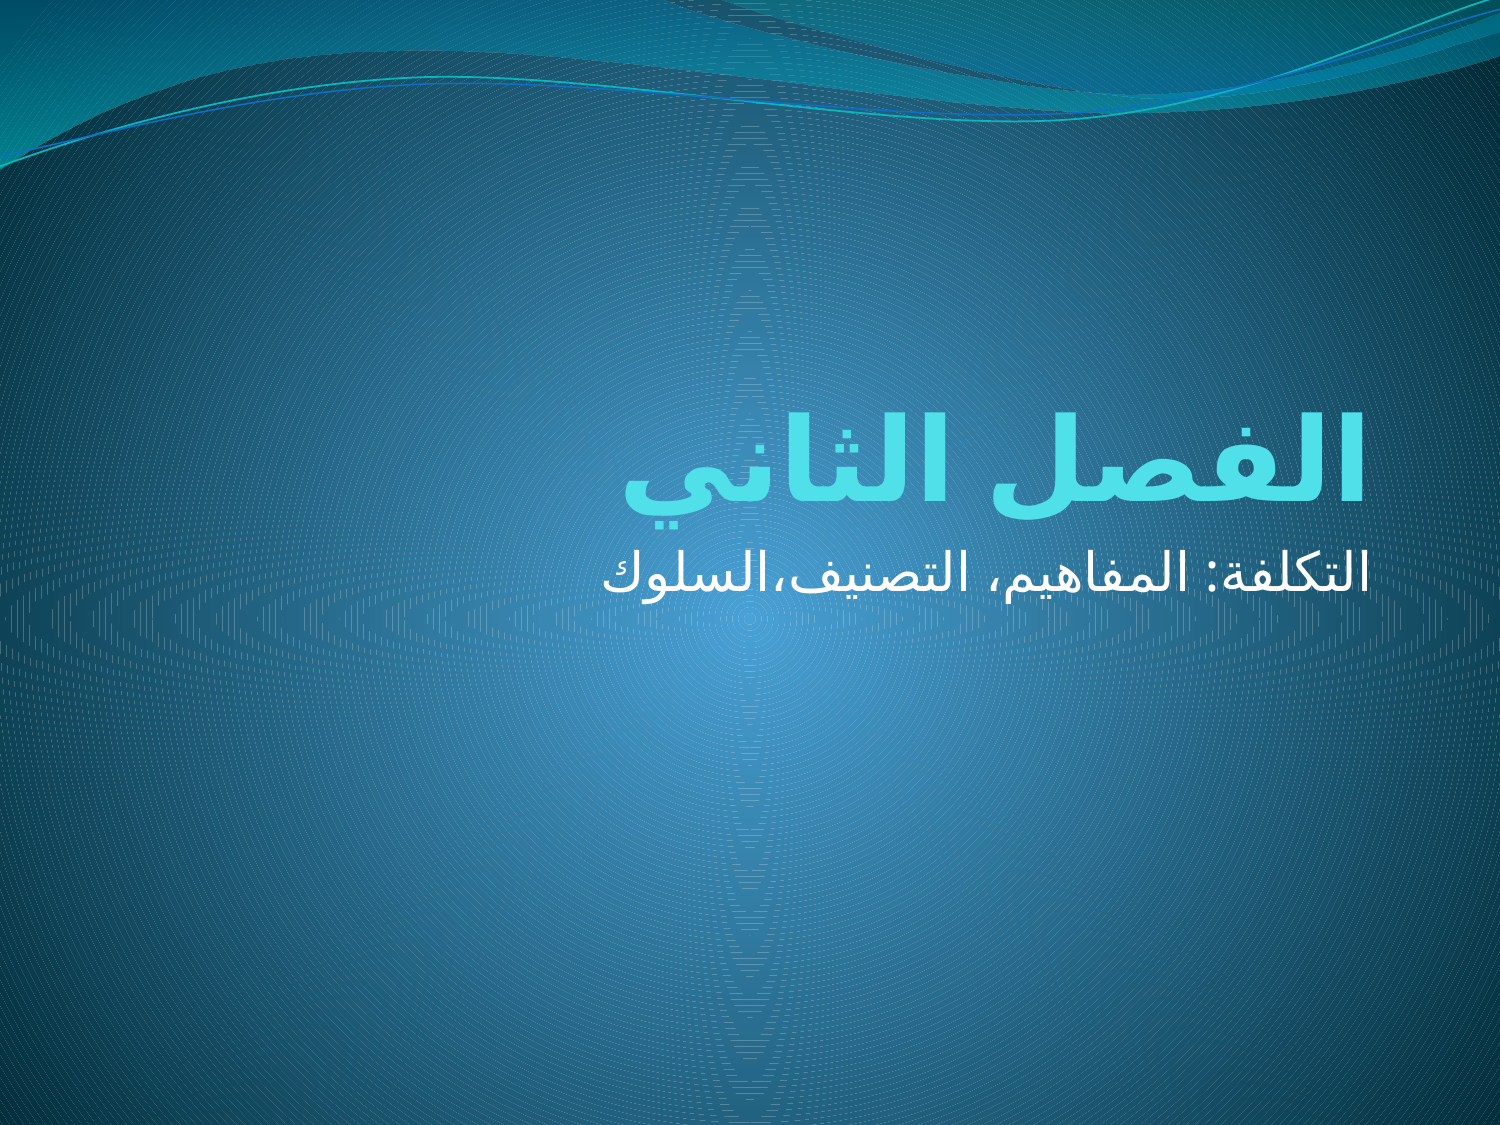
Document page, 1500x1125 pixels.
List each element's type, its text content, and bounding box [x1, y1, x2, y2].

title الفصل الثاني [87, 224, 1376, 525]
subtitle التكلفة: المفاهيم، التصنيف،السلوك [87, 529, 1376, 818]
